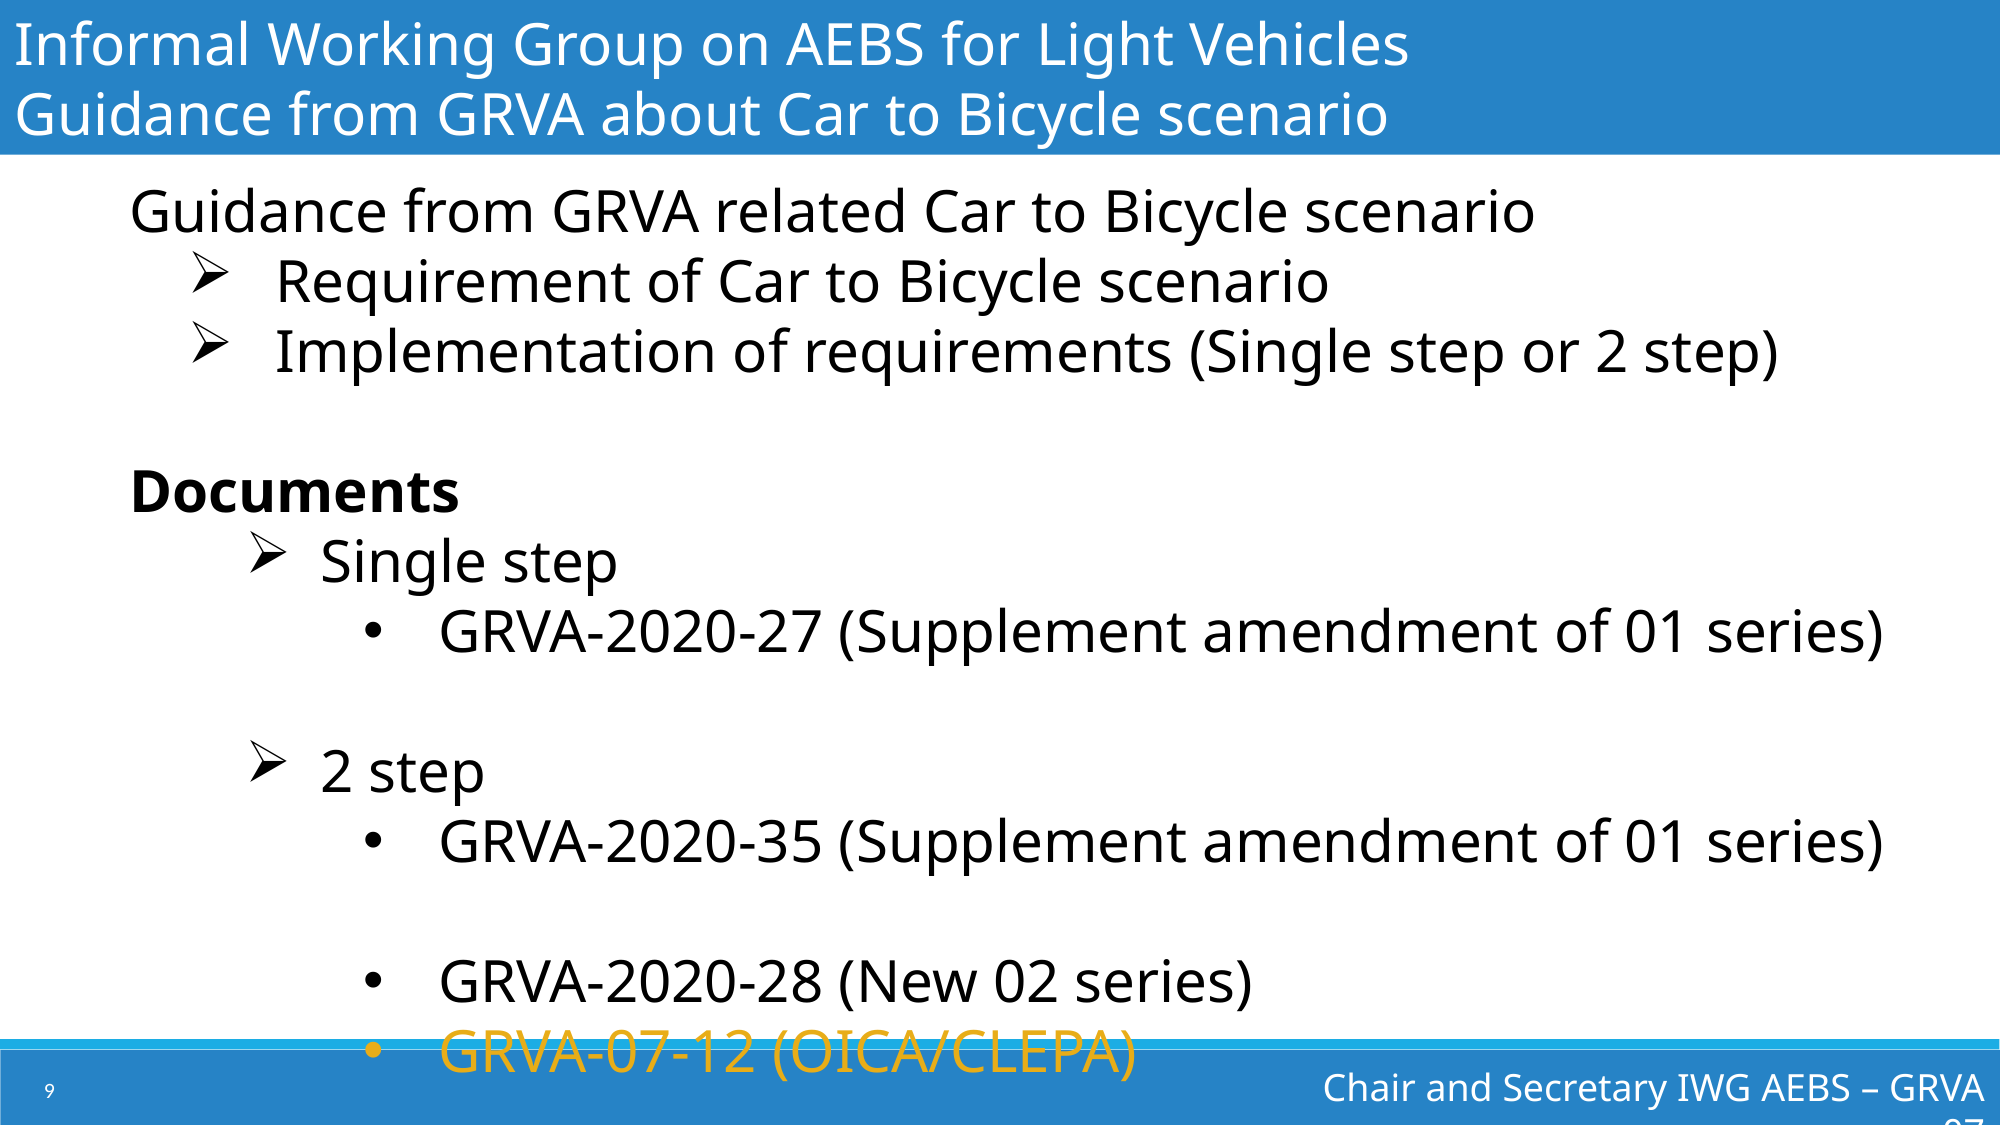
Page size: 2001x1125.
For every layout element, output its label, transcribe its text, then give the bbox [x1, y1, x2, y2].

slide_number 9 [0, 1059, 70, 1120]
text_box Informal Working Group on AEBS for Light Vehicles Guidance from GRVA about Car to Bicycle scenario [0, 0, 2000, 155]
text_box Guidance from GRVA related Car to Bicycle scenario Requirement of Car to Bicycle scenario Implementation of requirements (Single step or 2 step) Documents Single step GRVA-2020-27 (Supplement amendment of 01 series) 2 step GRVA-2020-35 (Supplement amendment of 01 series) GRVA-2020-28 (New 02 series) GRVA-07-12 (OICA/CLEPA) [114, 166, 1911, 1092]
text_box Chair and Secretary IWG AEBS – GRVA 07 [1263, 1056, 2000, 1125]
